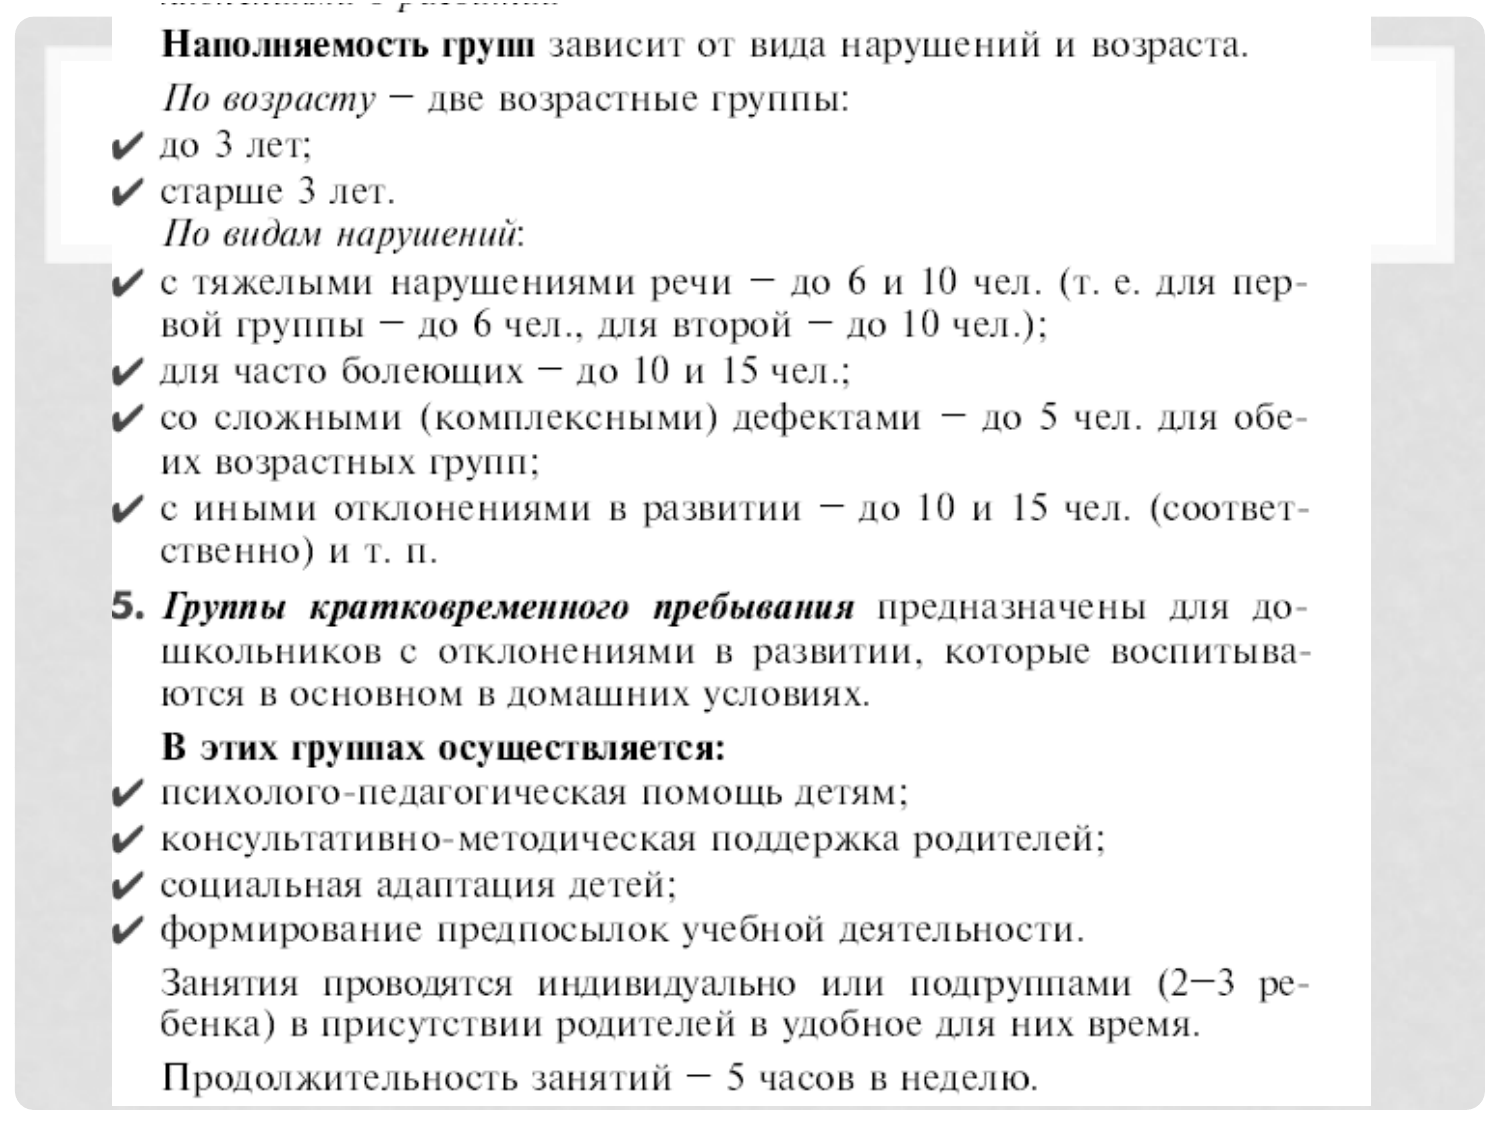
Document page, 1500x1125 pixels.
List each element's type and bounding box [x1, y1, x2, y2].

picture [111, 3, 1371, 1107]
